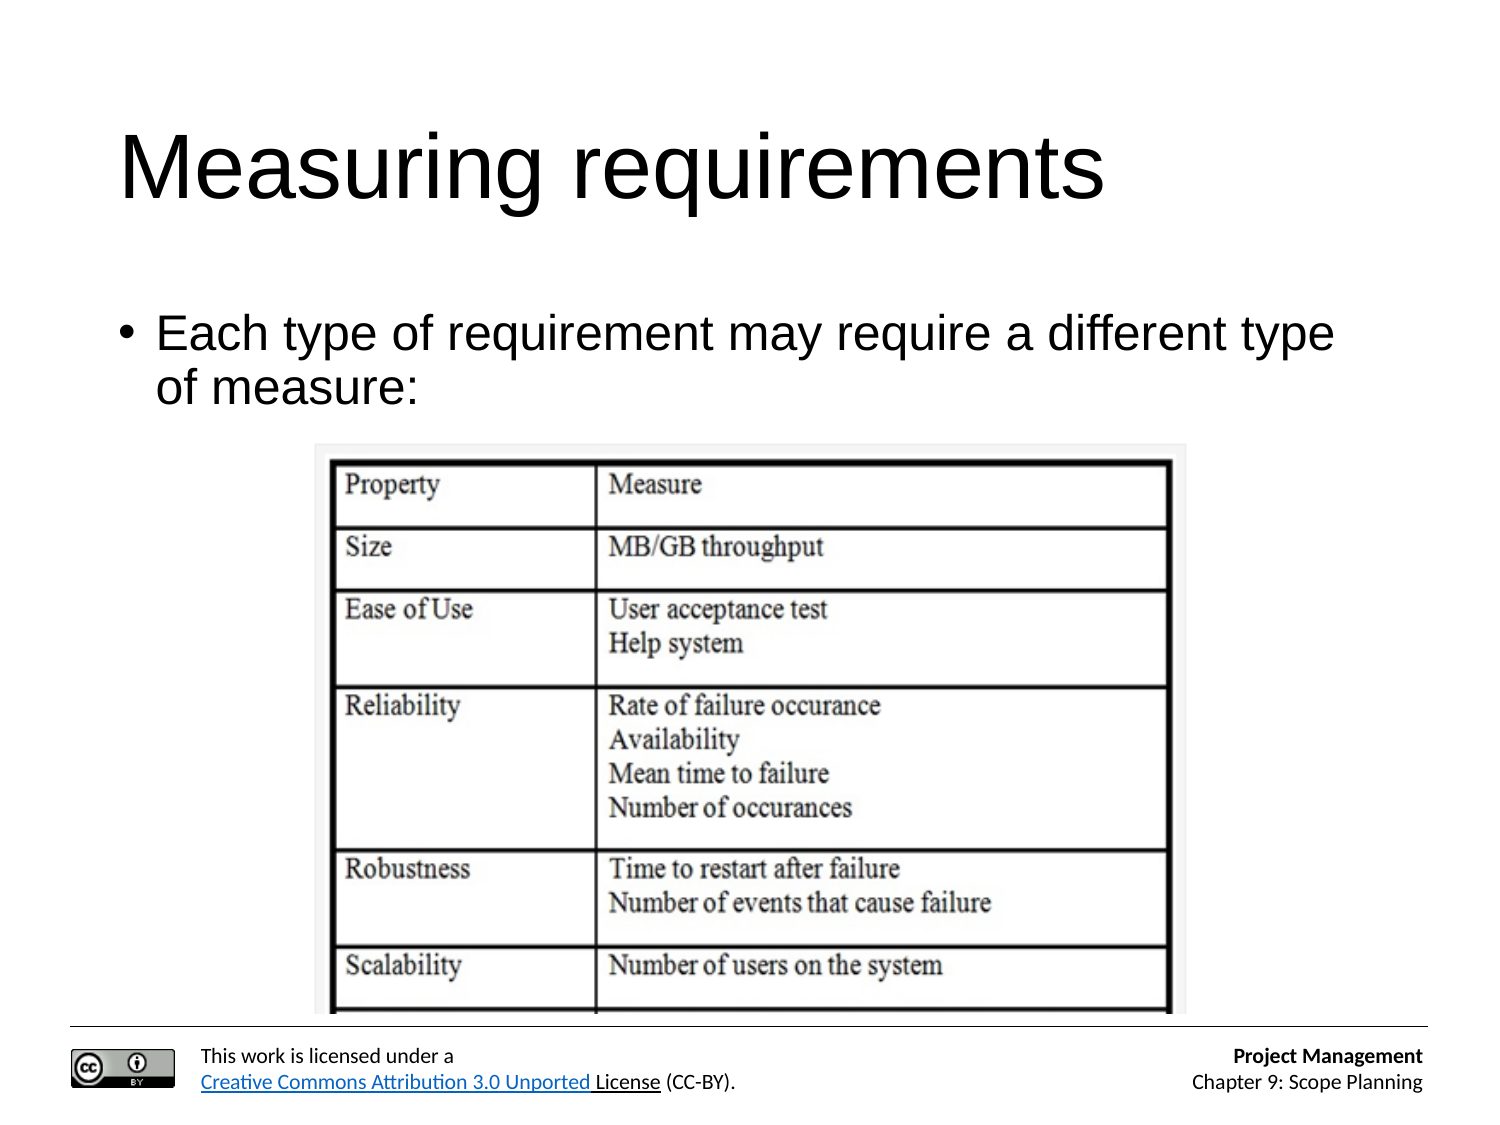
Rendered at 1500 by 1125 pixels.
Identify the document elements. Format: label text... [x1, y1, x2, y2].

list Each type of requirement may require a different type of measure: [103, 299, 1397, 1014]
picture [308, 437, 1192, 1014]
picture [71, 1049, 175, 1088]
title Measuring requirements [103, 59, 1397, 278]
